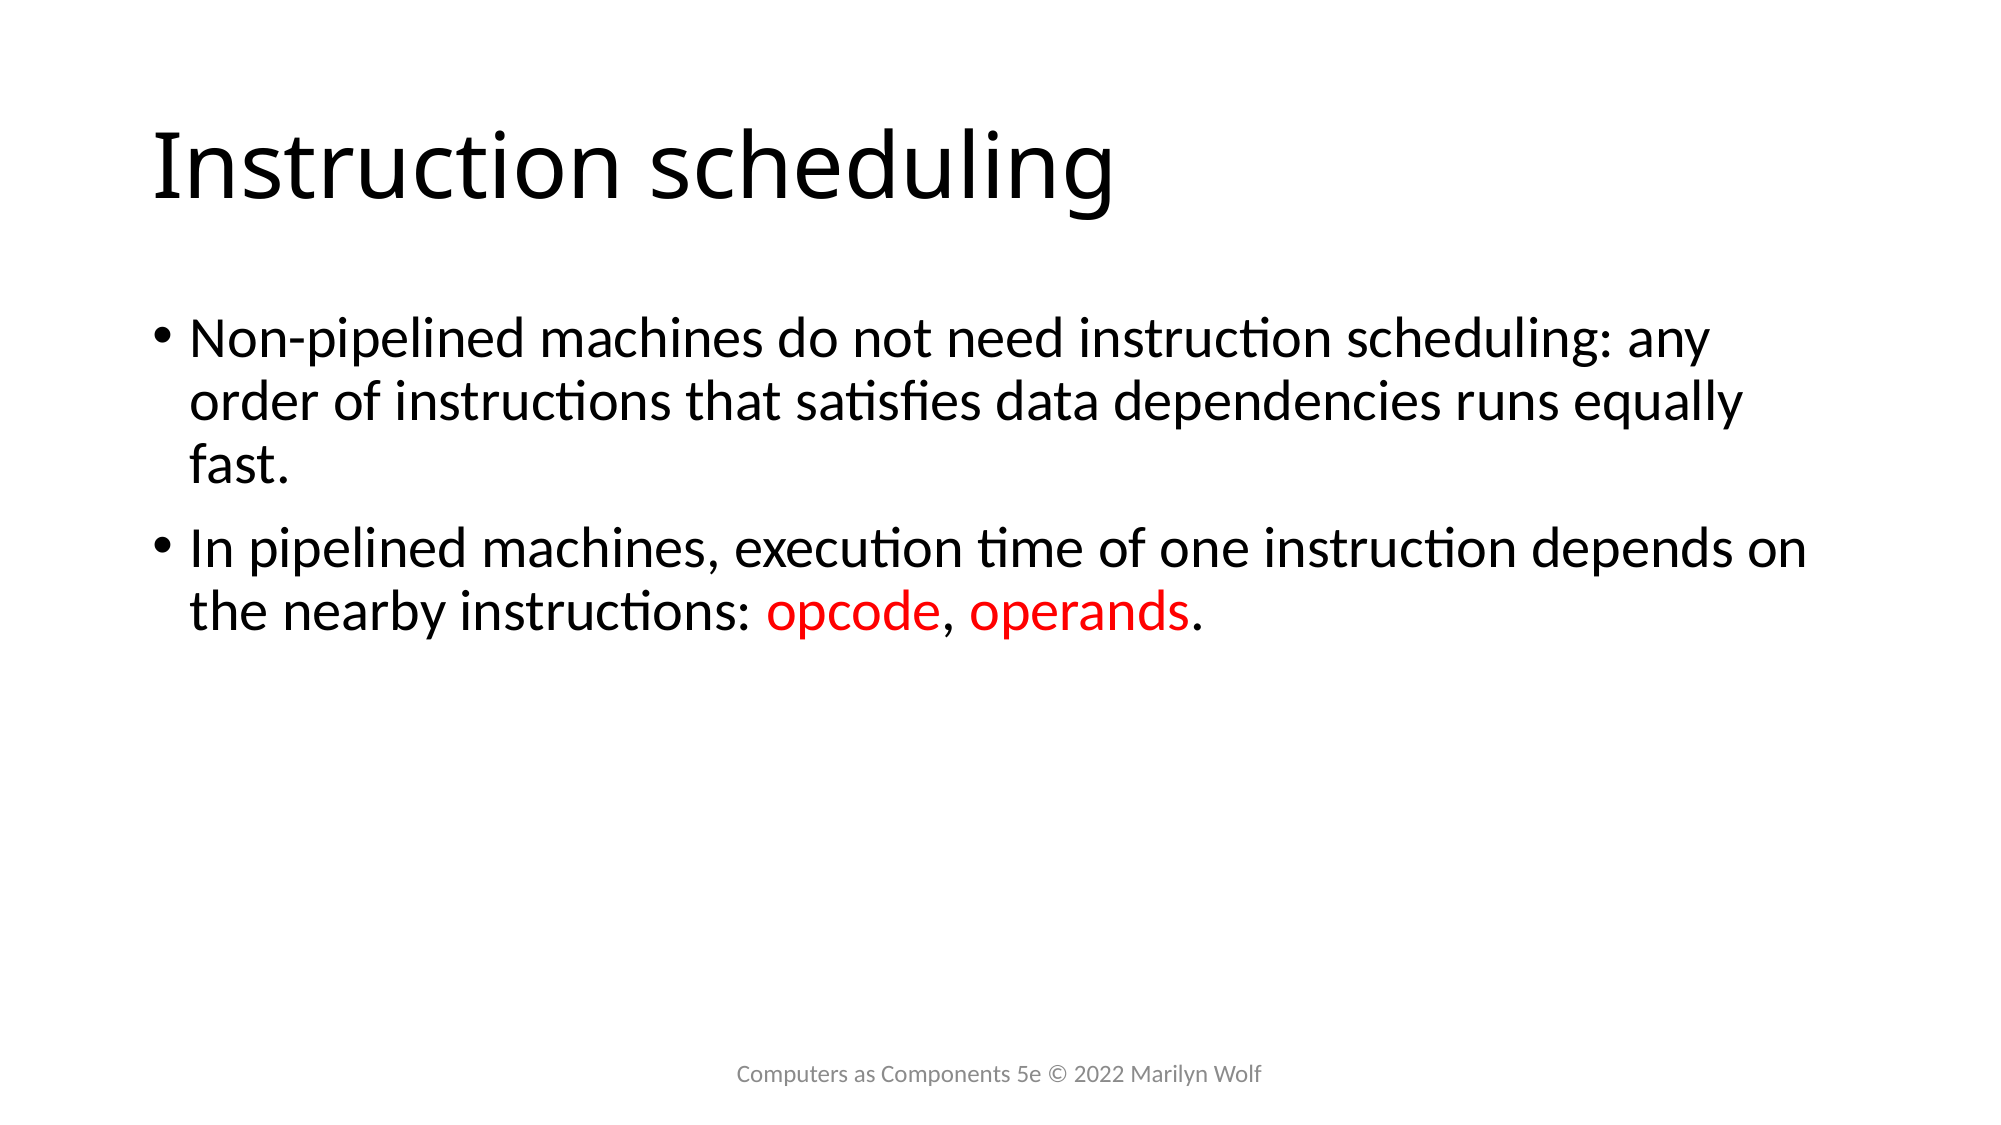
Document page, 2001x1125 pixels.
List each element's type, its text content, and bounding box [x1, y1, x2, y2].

list Non-pipelined machines do not need instruction scheduling: any order of instructions that satisfies data dependencies runs equally fast. In pipelined machines, execution time of one instruction depends on the nearby instructions: opcode, operands. [137, 299, 1863, 1014]
title Instruction scheduling [137, 59, 1863, 278]
footer Computers as Components 5e © 2022 Marilyn Wolf [662, 1042, 1338, 1103]
